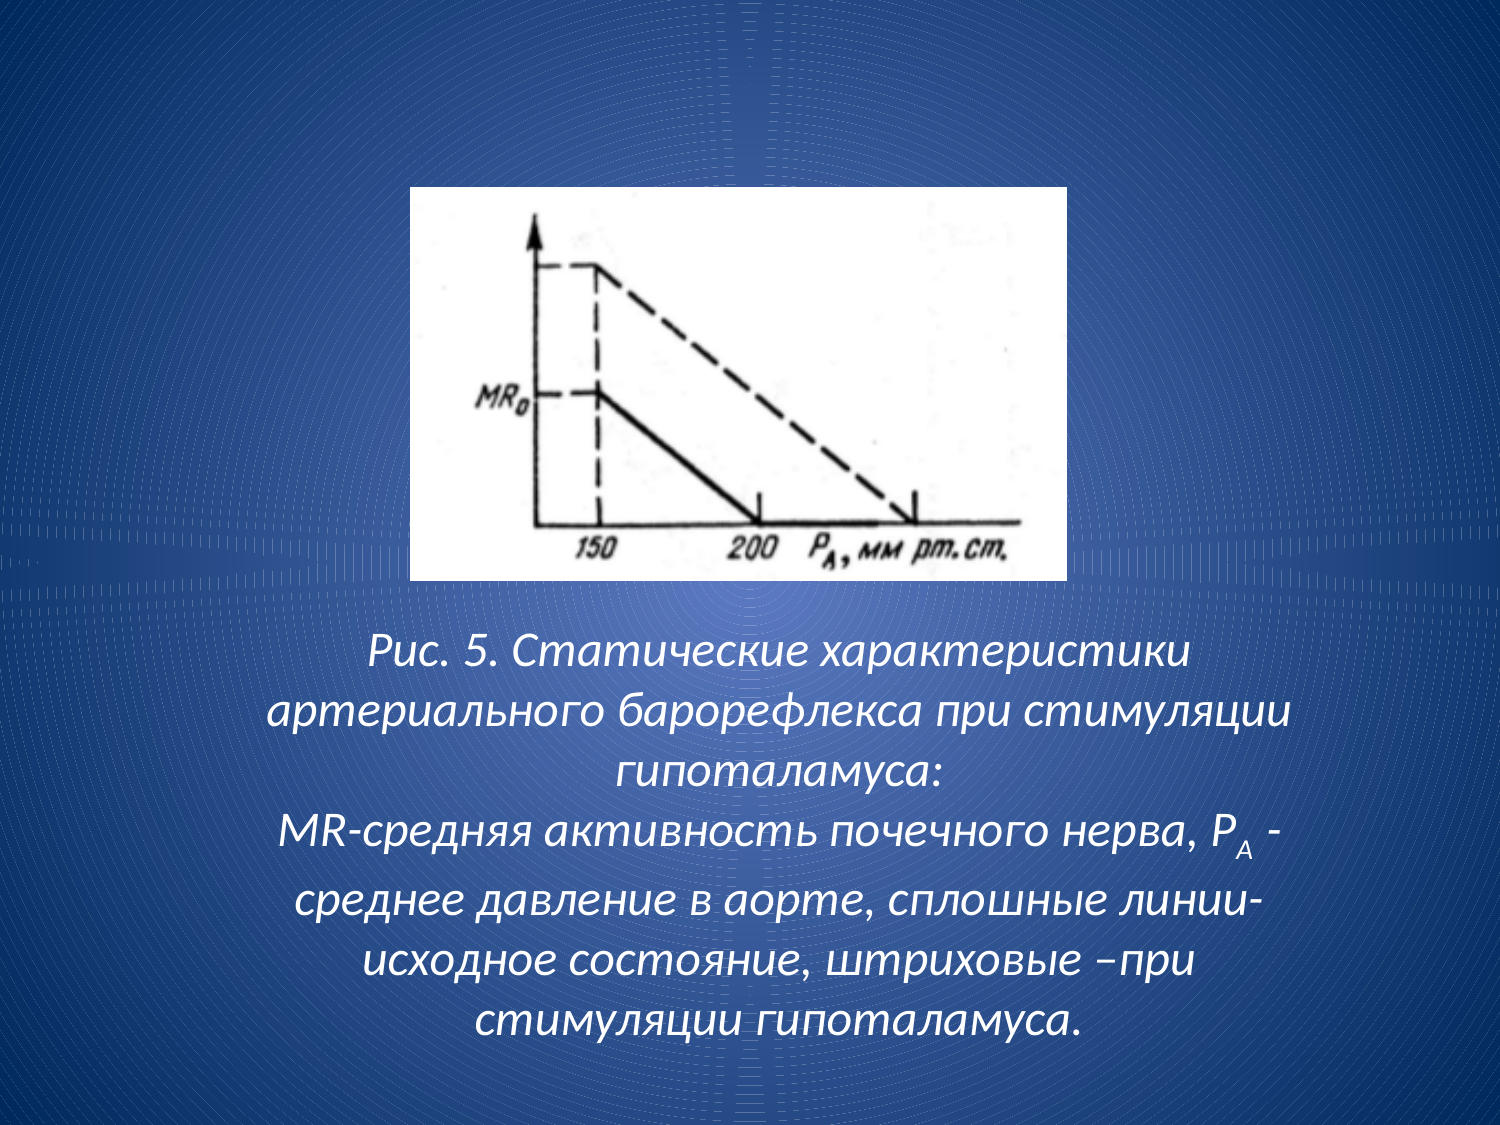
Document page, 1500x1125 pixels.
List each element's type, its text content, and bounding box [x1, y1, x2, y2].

text_box Рис. 5. Статические характеристики артериального барорефлекса при стимуляции гипоталамуса: MR-средняя активность почечного нерва, РА -среднее давление в аорте, сплошные линии- исходное состояние, штриховые –при стимуляции гипоталамуса. [210, 609, 1348, 1053]
picture [409, 187, 1067, 581]
